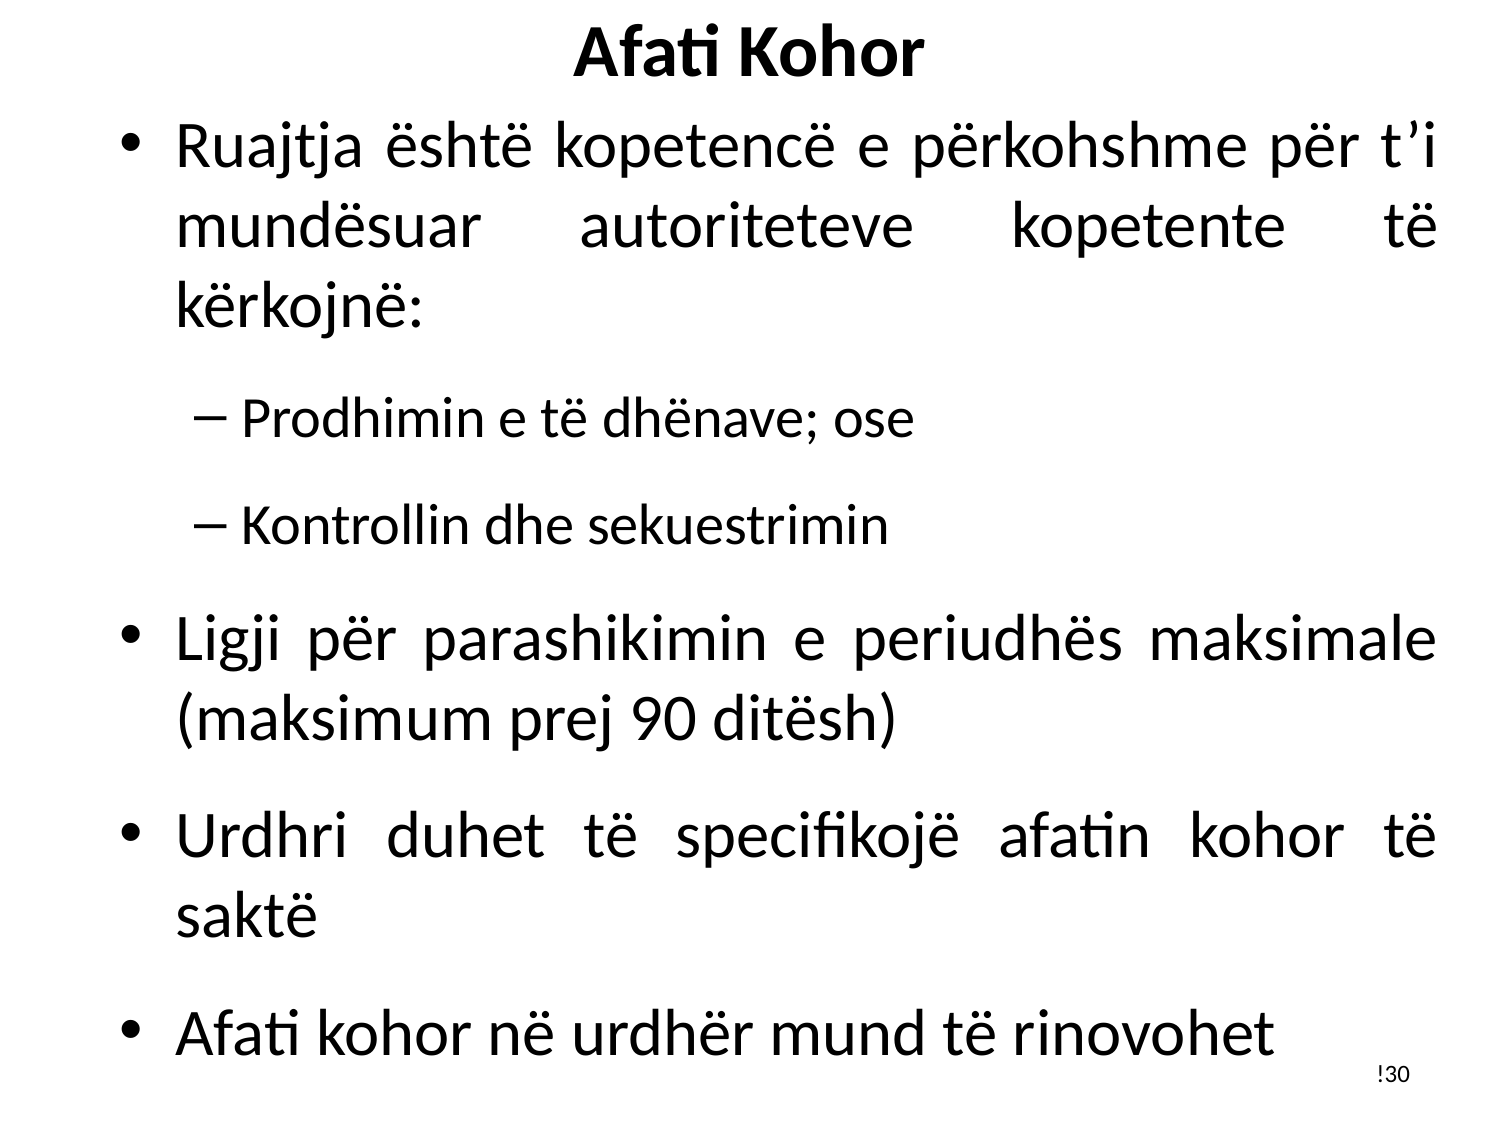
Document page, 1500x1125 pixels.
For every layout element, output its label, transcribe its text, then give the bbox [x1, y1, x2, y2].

list Ruajtja është kopetencë e përkohshme për t’i mundësuar autoriteteve kopetente të kërkojnë: Prodhimin e të dhënave; ose Kontrollin dhe sekuestrimin Ligji për parashikimin e periudhës maksimale (maksimum prej 90 ditësh) Urdhri duhet të specifikojë afatin kohor të saktë Afati kohor në urdhër mund të rinovohet [103, 93, 1455, 1080]
title Afati Kohor [74, 0, 1426, 94]
slide_number !30 [1074, 1042, 1425, 1103]
